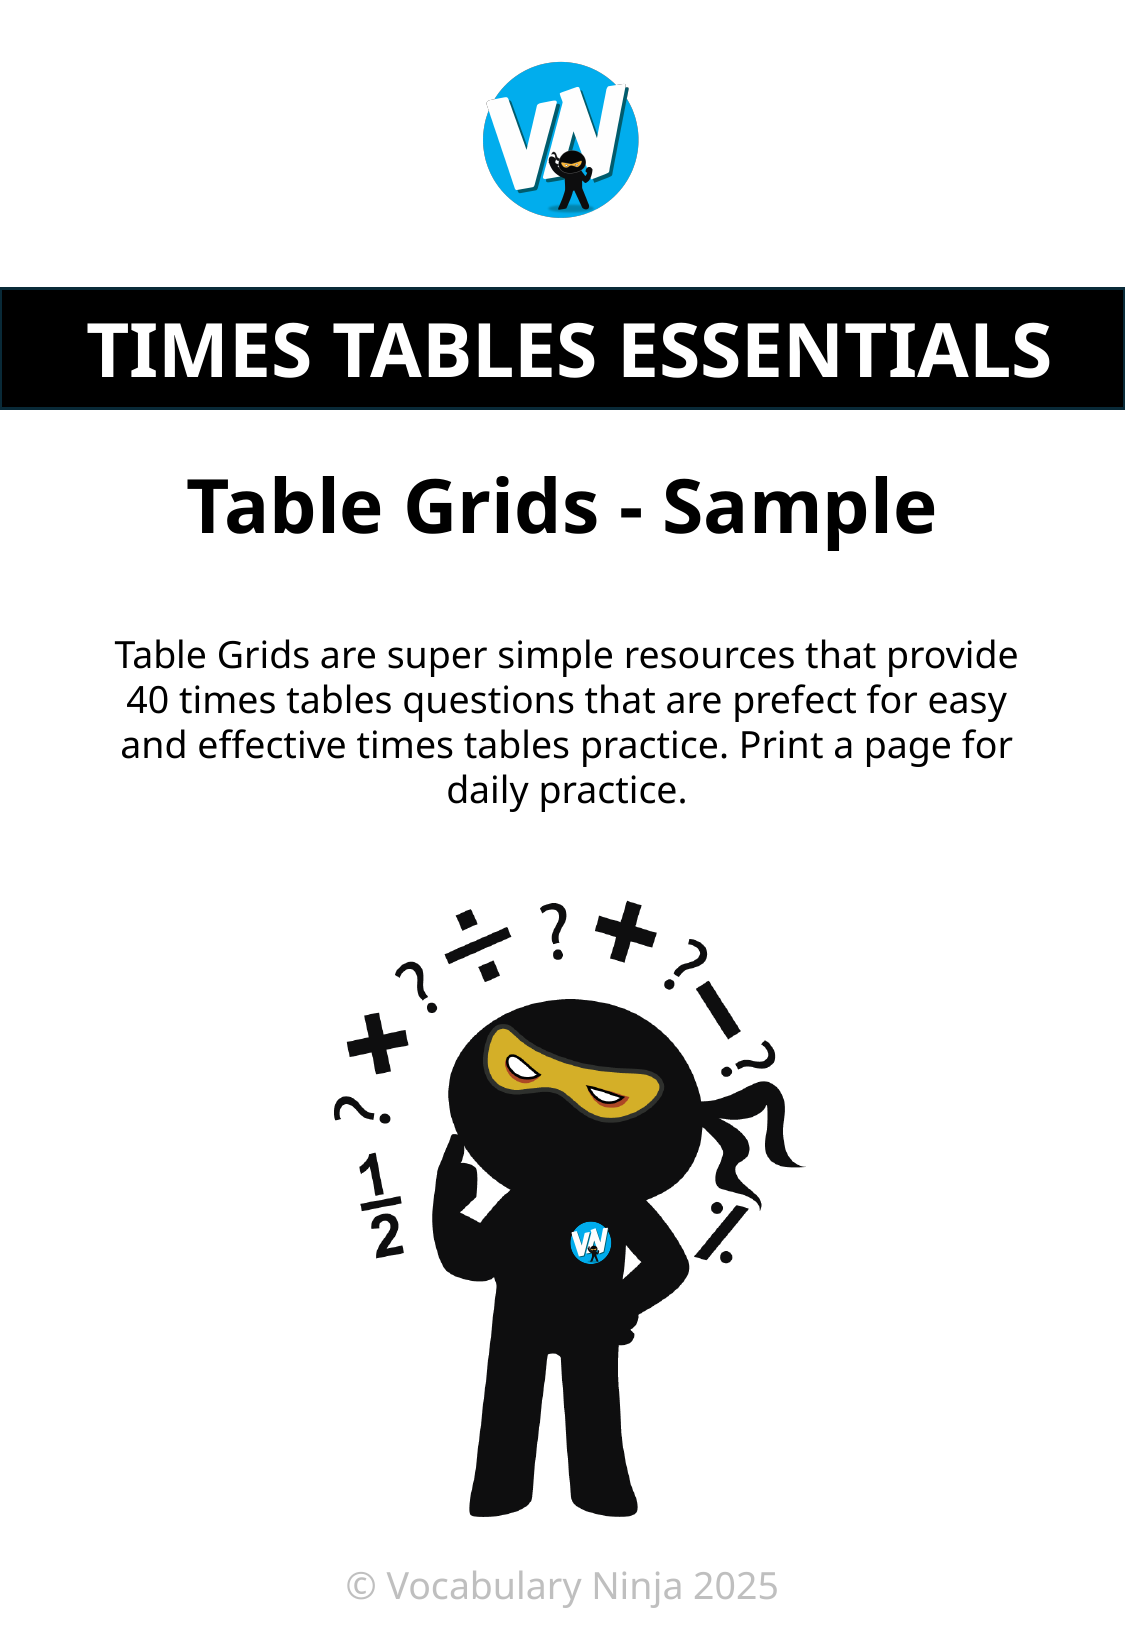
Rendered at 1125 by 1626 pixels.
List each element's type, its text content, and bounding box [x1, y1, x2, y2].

text_box Table Grids are super simple resources that provide 40 times tables questions that are prefect for easy and effective times tables practice. Print a page for daily practice. [94, 623, 1040, 723]
picture [459, 60, 675, 226]
text_box [0, 287, 1125, 410]
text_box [0, 723, 1125, 1625]
text_box TIMES TABLES ESSENTIALS [56, 288, 1083, 407]
text_box Table Grids - Sample [22, 443, 1103, 563]
